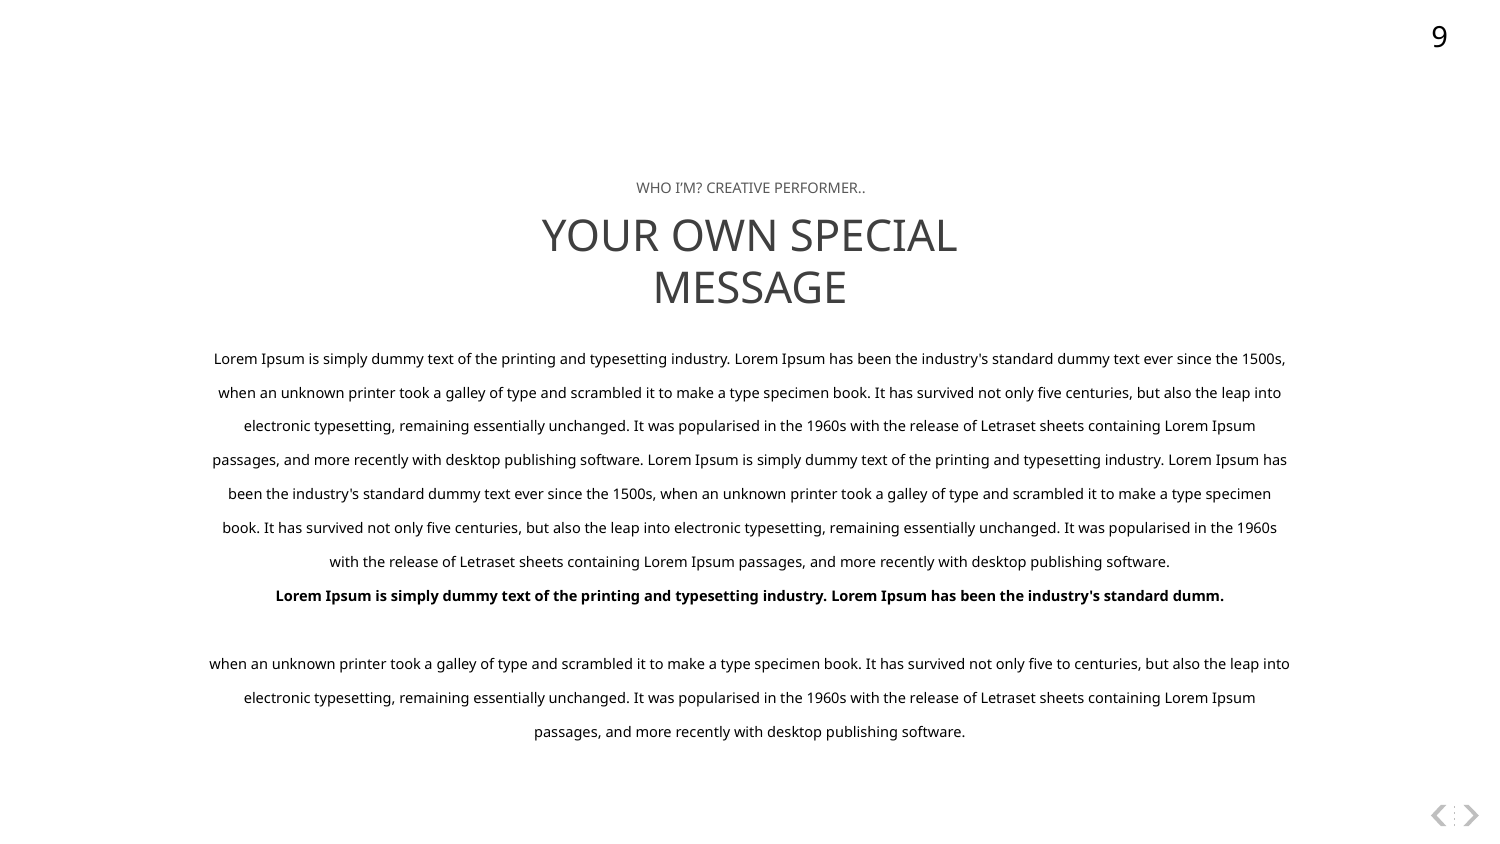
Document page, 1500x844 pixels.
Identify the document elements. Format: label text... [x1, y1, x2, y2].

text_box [482, 164, 1018, 302]
text_box Lorem Ipsum is simply dummy text of the printing and typesetting industry. Lorem Ipsum has been the industry's standard dummy text ever since the 1500s, when an unknown printer took a galley of type and scrambled it to make a type specimen book. It has survived not only five centuries, but also the leap into electronic typesetting, remaining essentially unchanged. It was popularised in the 1960s with the release of Letraset sheets containing Lorem Ipsum passages, and more recently with desktop publishing software. Lorem Ipsum is simply dummy text of the printing and typesetting industry. Lorem Ipsum has been the industry's standard dummy text ever since the 1500s, when an unknown printer took a galley of type and scrambled it to make a type specimen book. It has survived not only five centuries, but also the leap into electronic typesetting, remaining essentially unchanged. It was popularised in the 1960s with the release of Letraset sheets containing Lorem Ipsum passages, and more recently with desktop publishing software. Lorem Ipsum is simply dummy text of the printing and typesetting industry. Lorem Ipsum has been the industry's standard dumm. when an unknown printer took a galley of type and scrambled it to make a type specimen book. It has survived not only five to centuries, but also the leap into electronic typesetting, remaining essentially unchanged. It was popularised in the 1960s with the release of Letraset sheets containing Lorem Ipsum passages, and more recently with desktop publishing software. [198, 327, 1302, 725]
text_box ‹#› [1419, 13, 1488, 63]
